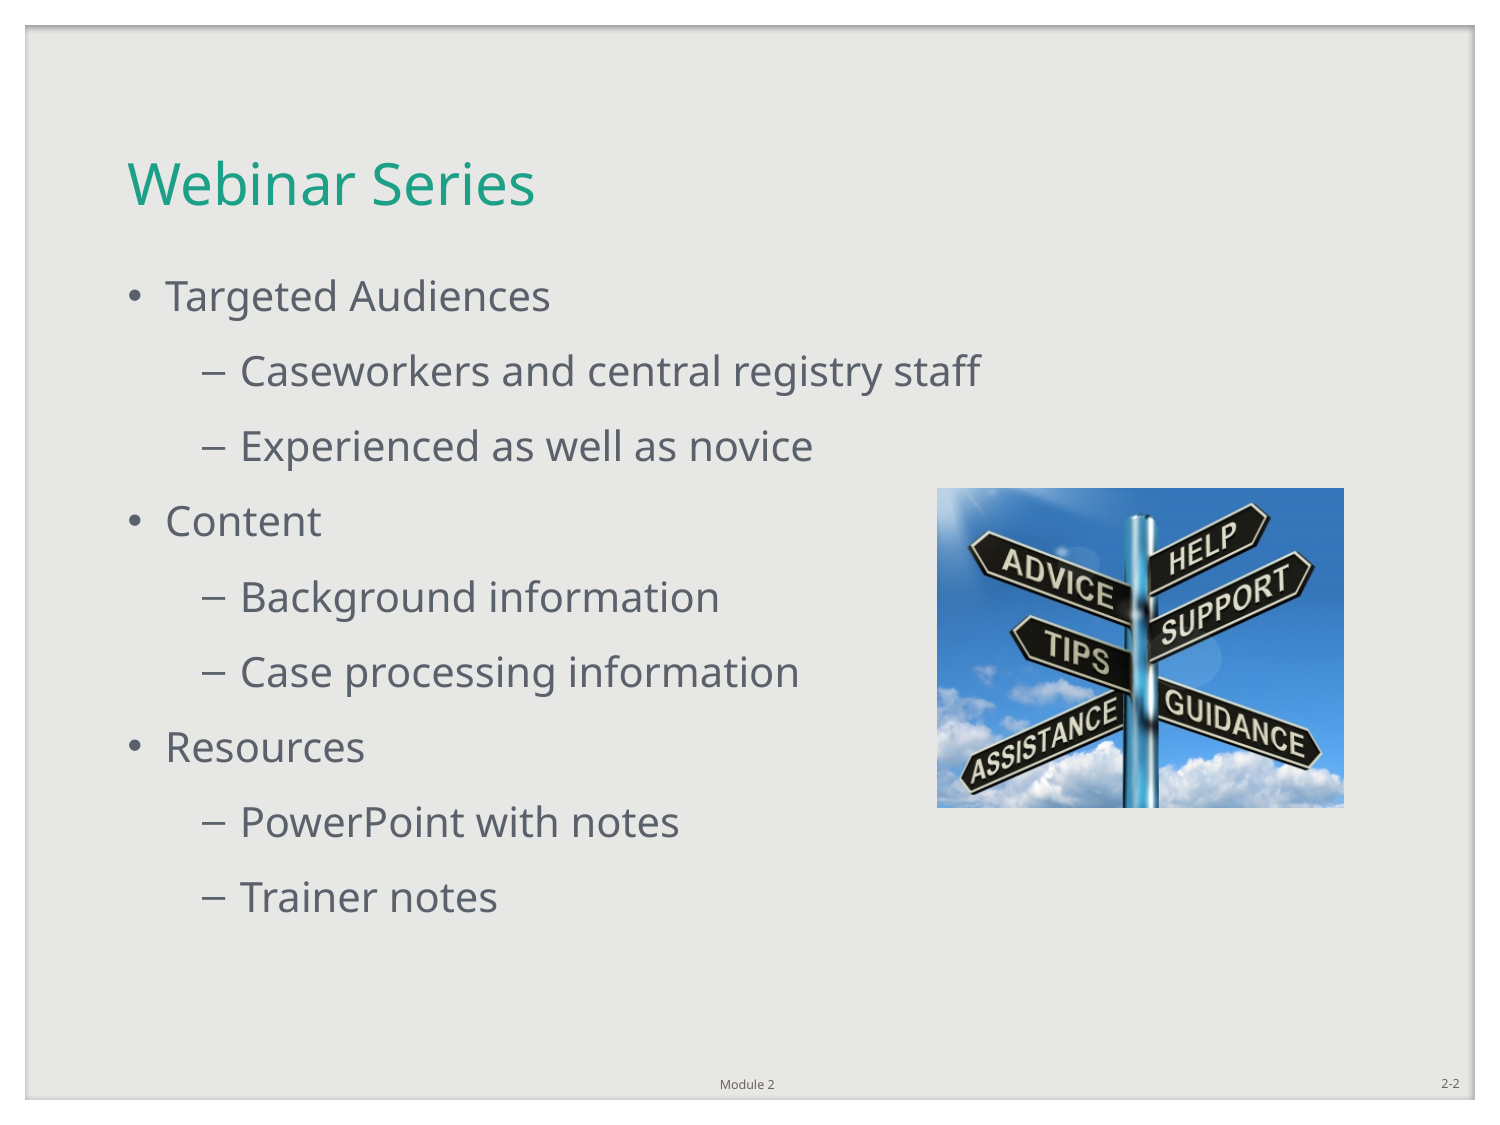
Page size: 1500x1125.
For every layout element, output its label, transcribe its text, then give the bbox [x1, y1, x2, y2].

picture [937, 487, 1344, 809]
footer Module 2 [509, 1069, 985, 1100]
slide_number 2-2 [1125, 1069, 1475, 1100]
title Webinar Series [112, 139, 1388, 225]
list Targeted Audiences Caseworkers and central registry staff Experienced as well as novice Content Background information Case processing information Resources PowerPoint with notes Trainer notes [112, 262, 1388, 1013]
